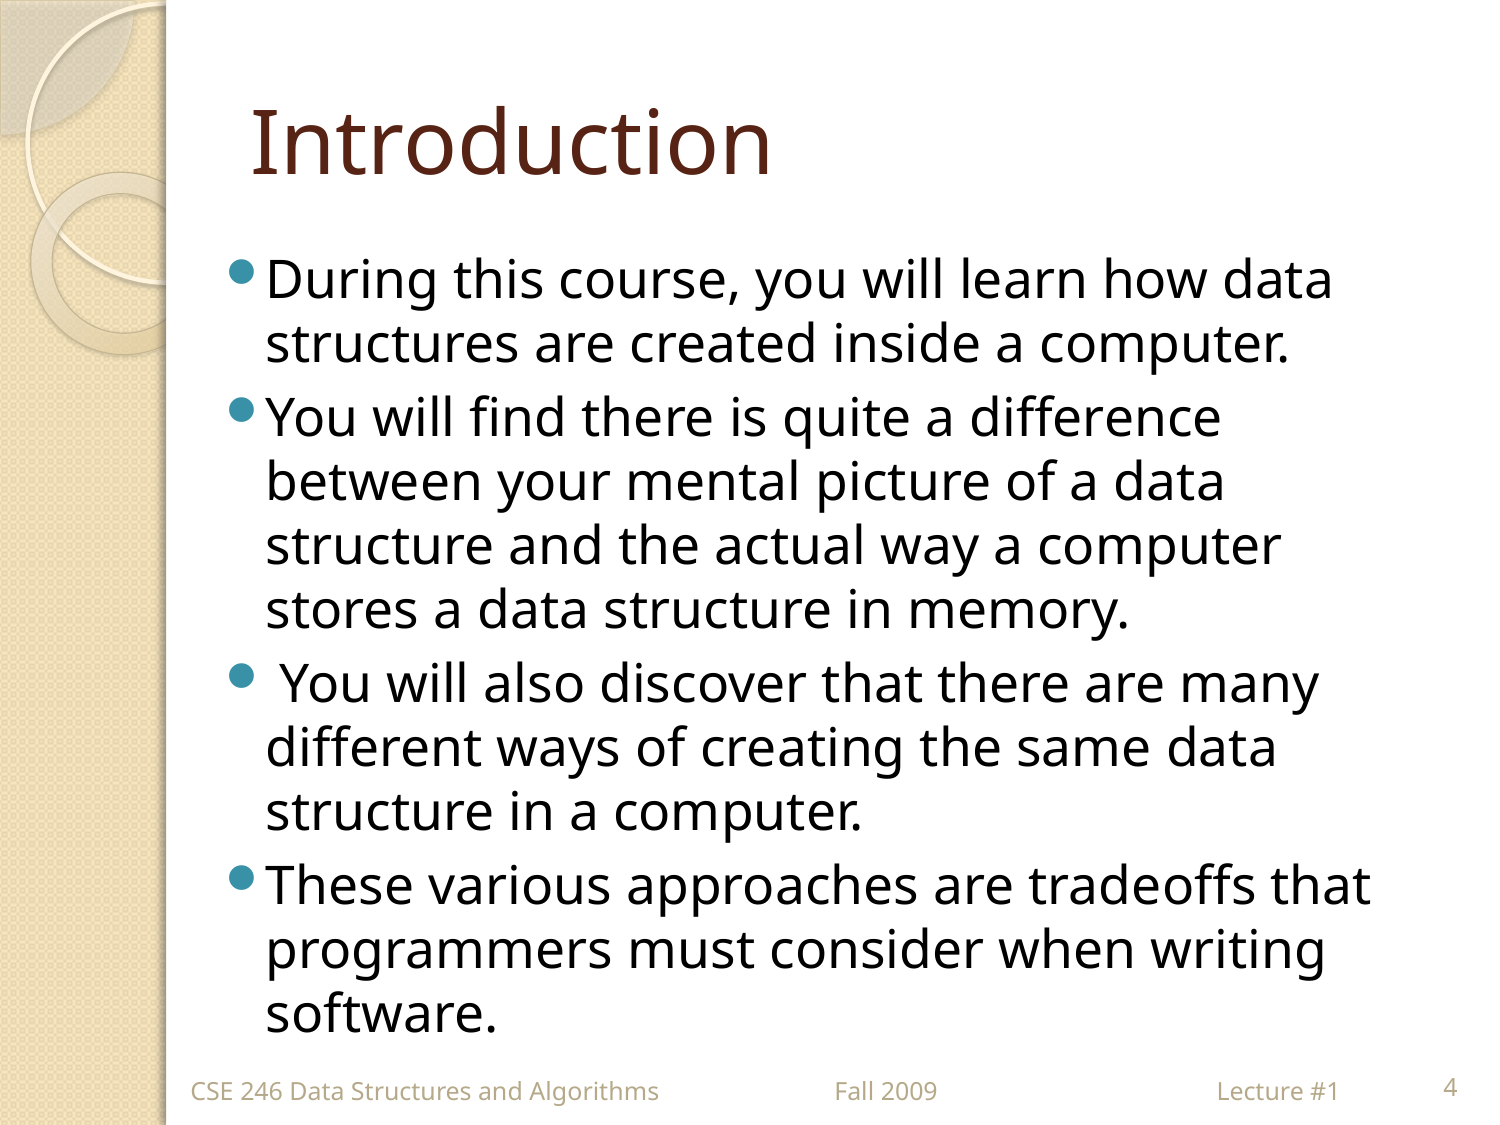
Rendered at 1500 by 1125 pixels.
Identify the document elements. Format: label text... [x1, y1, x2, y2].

list During this course, you will learn how data structures are created inside a computer. You will find there is quite a difference between your mental picture of a data structure and the actual way a computer stores a data structure in memory. You will also discover that there are many different ways of creating the same data structure in a computer. These various approaches are tradeoffs that programmers must consider when writing software. [199, 237, 1466, 1034]
slide_number 4 [1413, 1034, 1488, 1113]
title Introduction [235, 45, 1466, 233]
footer CSE 246 Data Structures and Algorithms Fall 2009 Lecture #1 [175, 1034, 1413, 1113]
